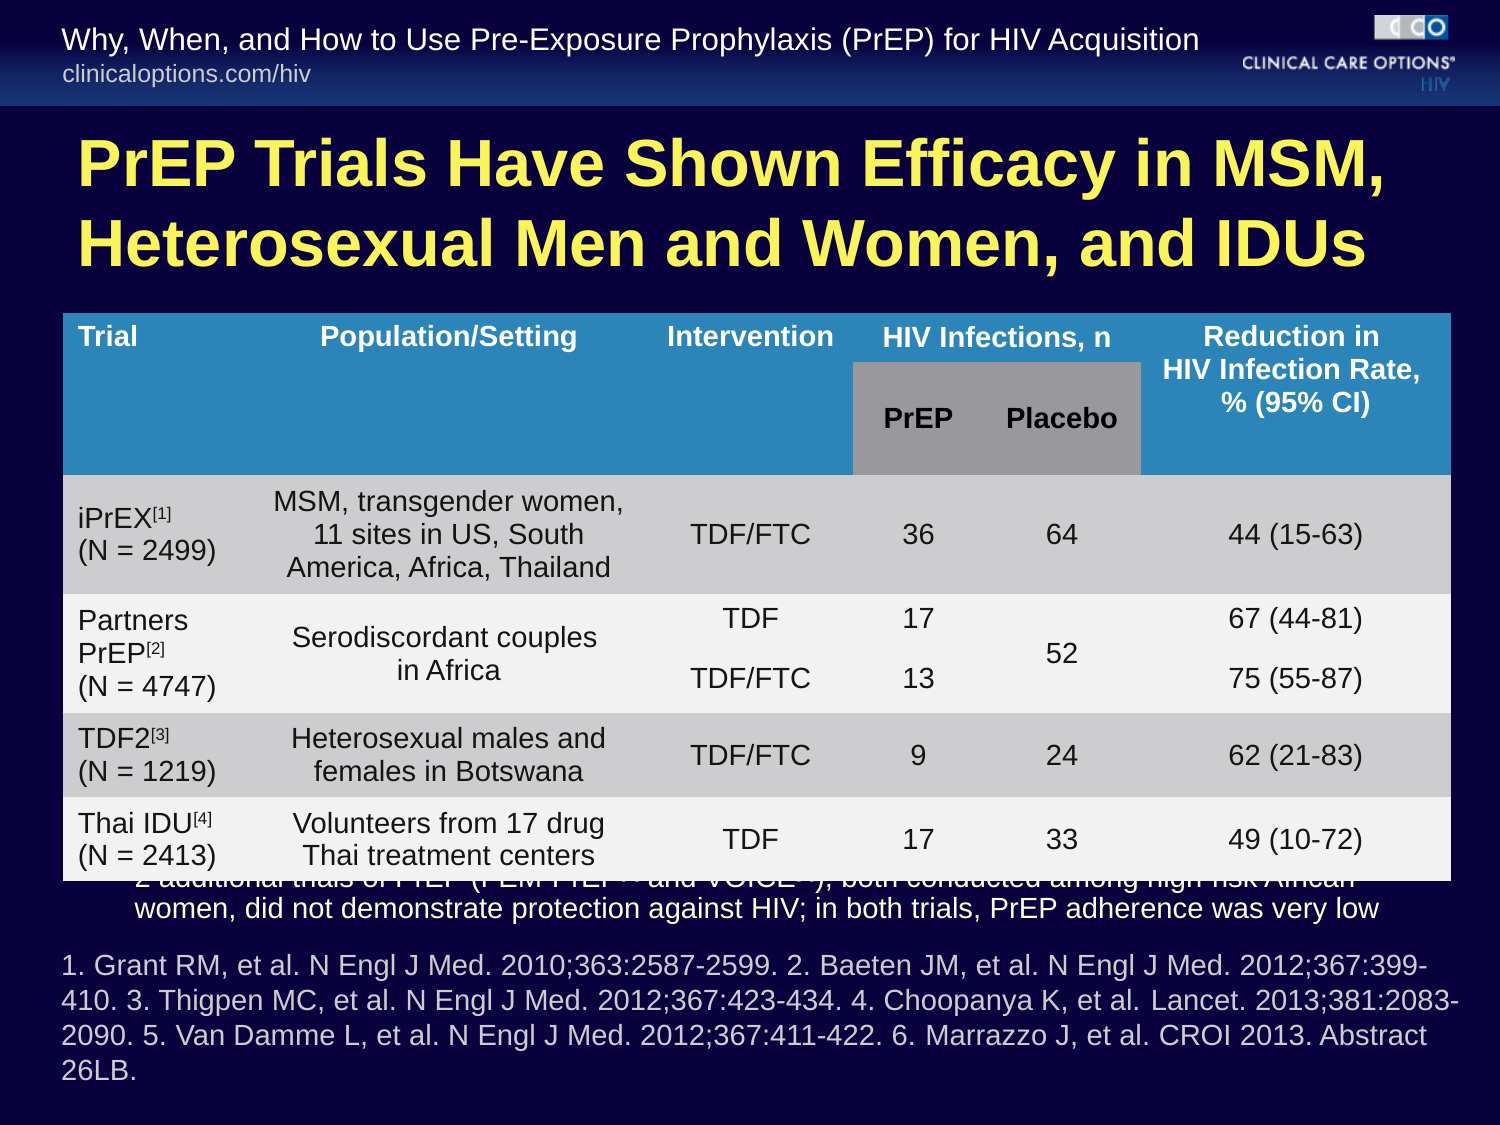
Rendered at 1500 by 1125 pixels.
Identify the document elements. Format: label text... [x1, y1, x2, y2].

table_cell TDF2[3] (N = 1219) [63, 713, 250, 797]
table_cell 36 [853, 475, 984, 594]
table_cell 9 [853, 713, 984, 797]
list 2 additional trials of PrEP (FEM-PrEP[5] and VOICE[6]), both conducted among high-risk African women, did not demonstrate protection against HIV; in both trials, PrEP adherence was very low [63, 881, 1451, 939]
title PrEP Trials Have Shown Efficacy in MSM, Heterosexual Men and Women, and IDUs [62, 109, 1452, 291]
table_cell 44 (15-63) [1141, 475, 1451, 594]
table_cell TDF/FTC [648, 643, 853, 713]
table_cell 67 (44-81) [1141, 594, 1451, 643]
table_header Population/Setting [250, 313, 648, 475]
table_cell 75 (55-87) [1141, 643, 1451, 713]
table_cell Serodiscordant couples in Africa [250, 594, 648, 713]
table_cell MSM, transgender women, 11 sites in US, South America, Africa, Thailand [250, 475, 648, 594]
table_cell 24 [984, 713, 1141, 797]
table_cell PrEP [853, 362, 984, 475]
picture [1243, 15, 1455, 91]
table_cell TDF/FTC [648, 475, 853, 594]
table_cell 49 (10-72) [1141, 797, 1451, 881]
table_cell Thai IDU[4] (N = 2413) [63, 797, 250, 881]
table_cell TDF/FTC [648, 713, 853, 797]
text_box 1. Grant RM, et al. N Engl J Med. 2010;363:2587-2599. 2. Baeten JM, et al. N Engl J Med. 2012;367:399-410. 3. Thigpen MC, et al. N Engl J Med. 2012;367:423-434. 4. Choopanya K, et al. Lancet. 2013;381:2083-2090. 5. Van Damme L, et al. N Engl J Med. 2012;367:411-422. 6. Marrazzo J, et al. CROI 2013. Abstract 26LB. [46, 939, 1481, 1094]
table_cell Placebo [984, 362, 1141, 475]
table_cell 52 [984, 594, 1141, 713]
table_cell Volunteers from 17 drug Thai treatment centers [250, 797, 648, 881]
table_cell 17 [853, 797, 984, 881]
table_header Trial [63, 313, 250, 475]
table_header HIV Infections, n [853, 313, 1141, 362]
table_cell 62 (21-83) [1141, 713, 1451, 797]
table_cell TDF [648, 797, 853, 881]
table_cell TDF [648, 594, 853, 643]
table_cell 64 [984, 475, 1141, 594]
table_cell Partners PrEP[2] (N = 4747) [63, 594, 250, 713]
table_cell 33 [984, 797, 1141, 881]
table_cell 17 [853, 594, 984, 643]
table_header Intervention [648, 313, 853, 475]
table_header Reduction in HIV Infection Rate, % (95% CI) [1141, 313, 1451, 475]
table_cell iPrEX[1] (N = 2499) [63, 475, 250, 594]
table_cell 13 [853, 643, 984, 713]
table_cell Heterosexual males and females in Botswana [250, 713, 648, 797]
